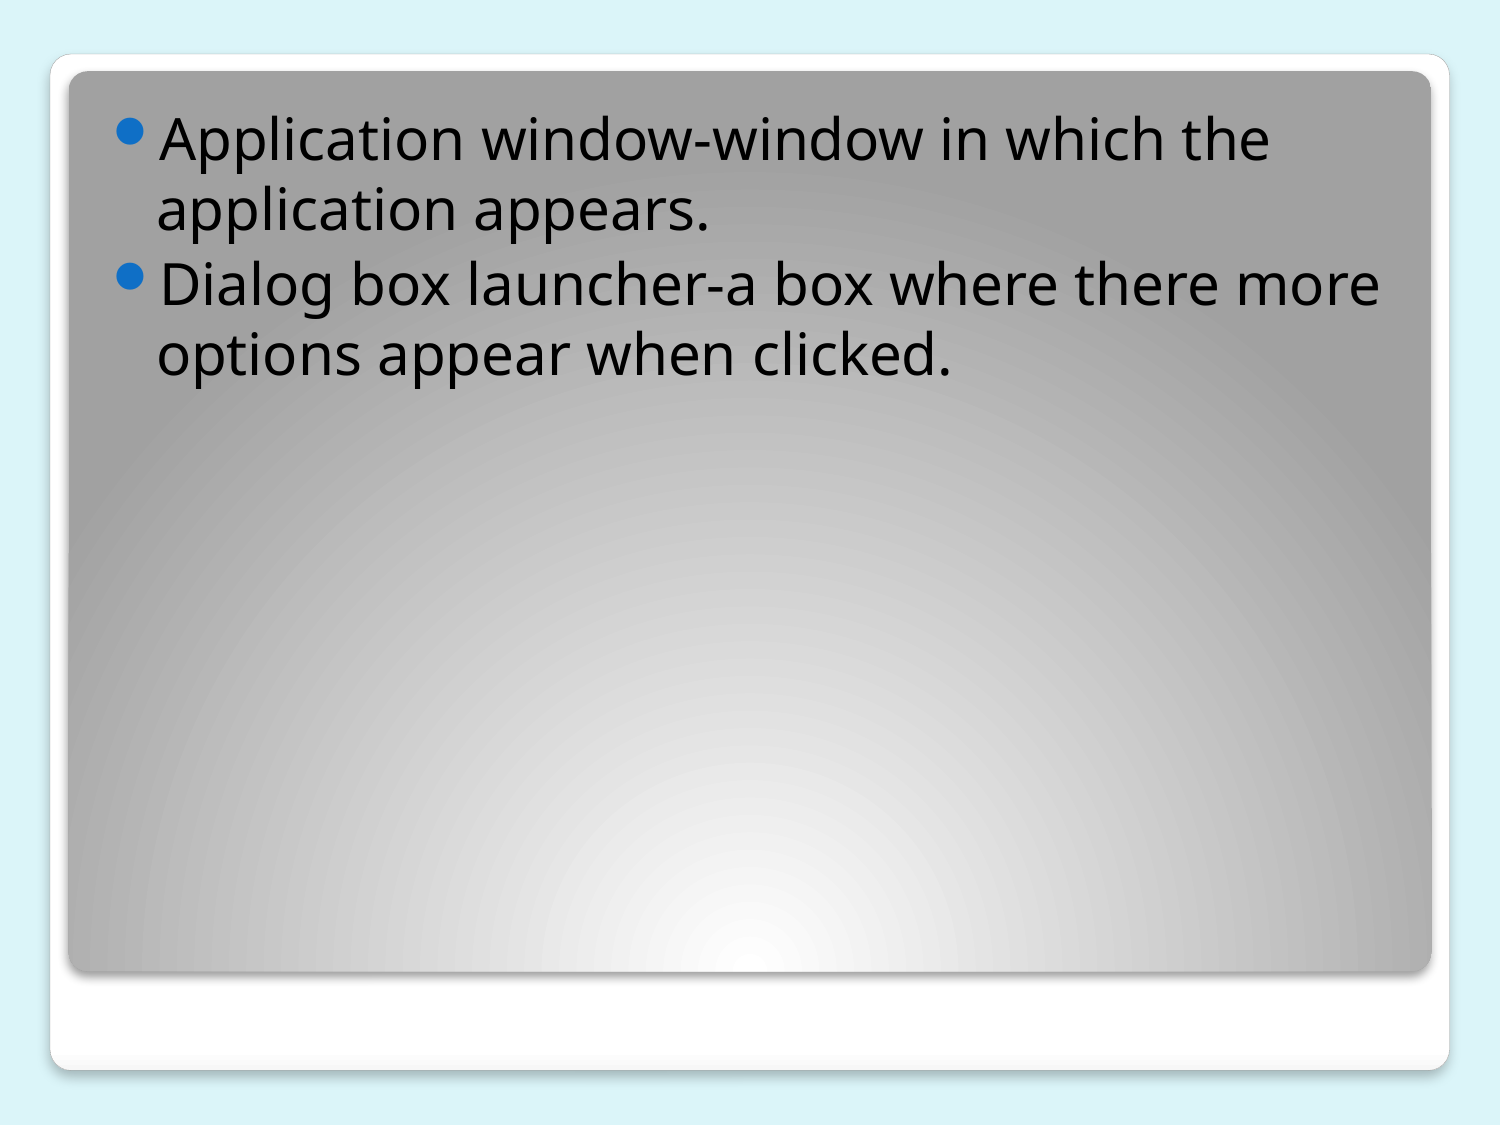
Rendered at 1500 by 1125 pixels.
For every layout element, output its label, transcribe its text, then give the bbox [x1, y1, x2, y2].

list Application window-window in which the application appears. Dialog box launcher-a box where there more options appear when clicked. [82, 86, 1425, 774]
